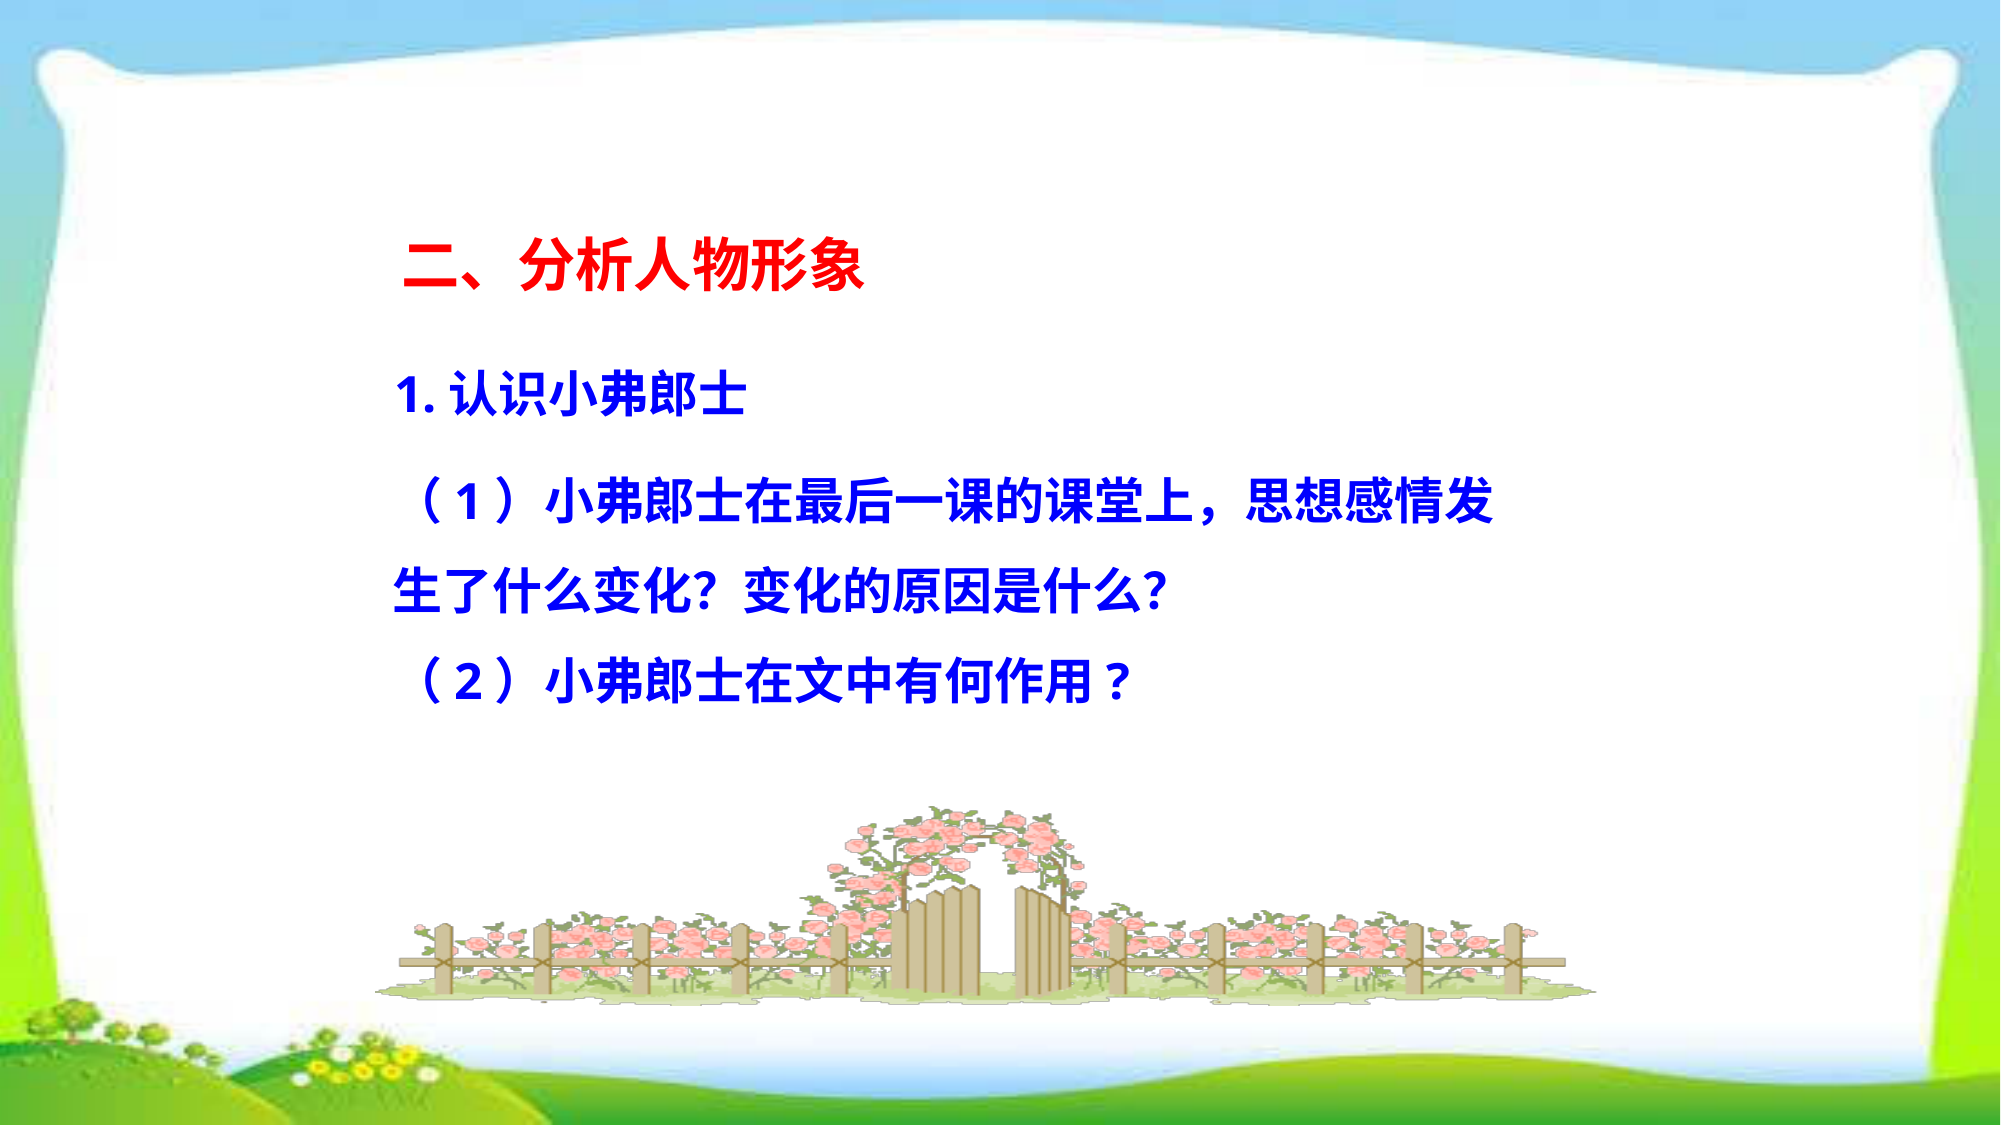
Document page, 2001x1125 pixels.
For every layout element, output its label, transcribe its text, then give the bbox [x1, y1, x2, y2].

text_box （1）小弗郞士在最后一课的课堂上，思想感情发生了什么变化？变化的原因是什么？ （2）小弗郎士在文中有何作用? [377, 432, 1553, 717]
picture [0, 0, 2001, 1125]
text_box 二、分析人物形象 [386, 221, 926, 306]
text_box 1.认识小弗郎士 [379, 324, 1626, 430]
